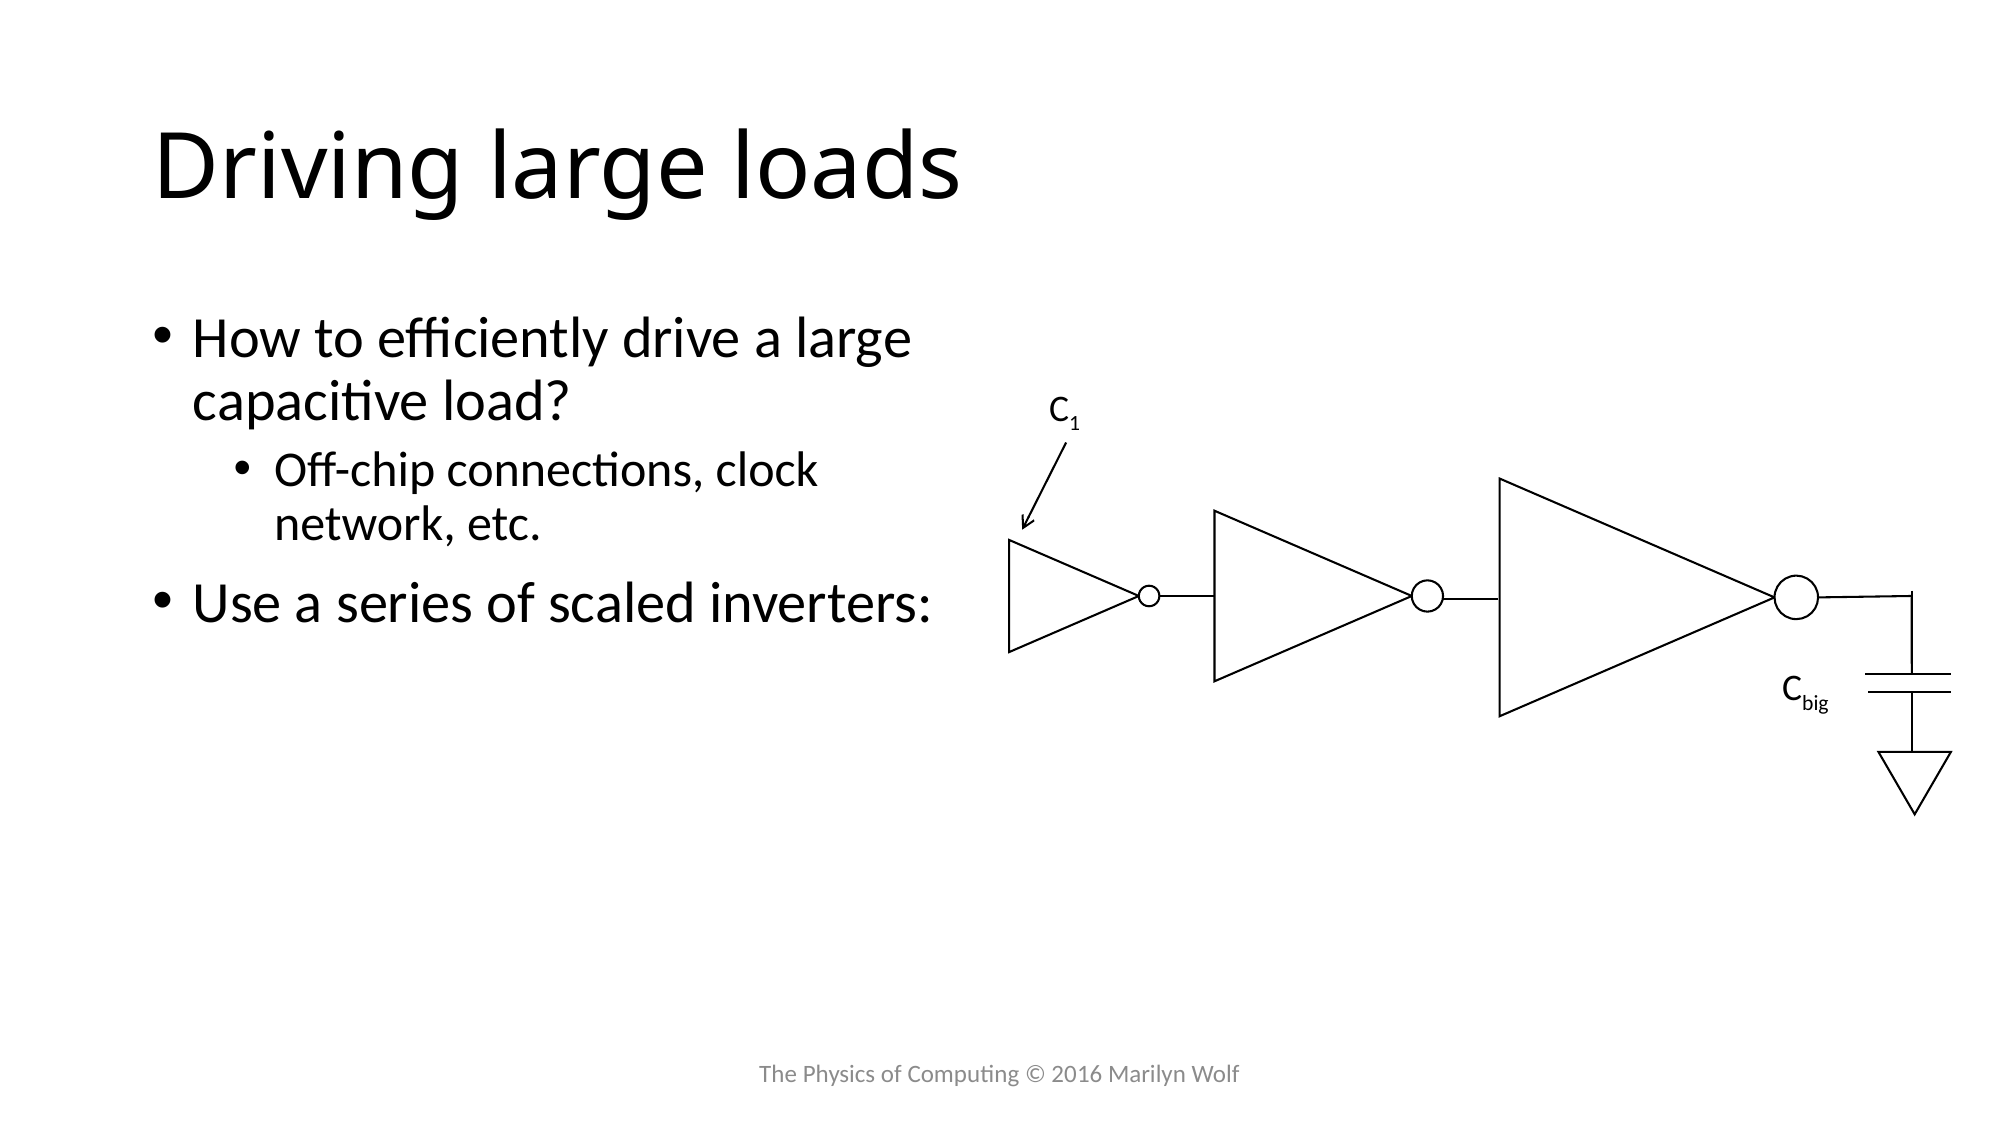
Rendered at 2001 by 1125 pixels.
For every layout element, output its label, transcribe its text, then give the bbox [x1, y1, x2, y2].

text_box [1214, 510, 1444, 682]
text_box [1876, 750, 1953, 817]
footer The Physics of Computing © 2016 Marilyn Wolf [662, 1042, 1338, 1103]
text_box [1499, 478, 1818, 717]
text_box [1009, 539, 1160, 653]
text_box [1022, 437, 1067, 530]
title Driving large loads [137, 59, 1863, 278]
text_box C1 [1034, 376, 1098, 443]
text_box Cbig [1767, 655, 1844, 722]
